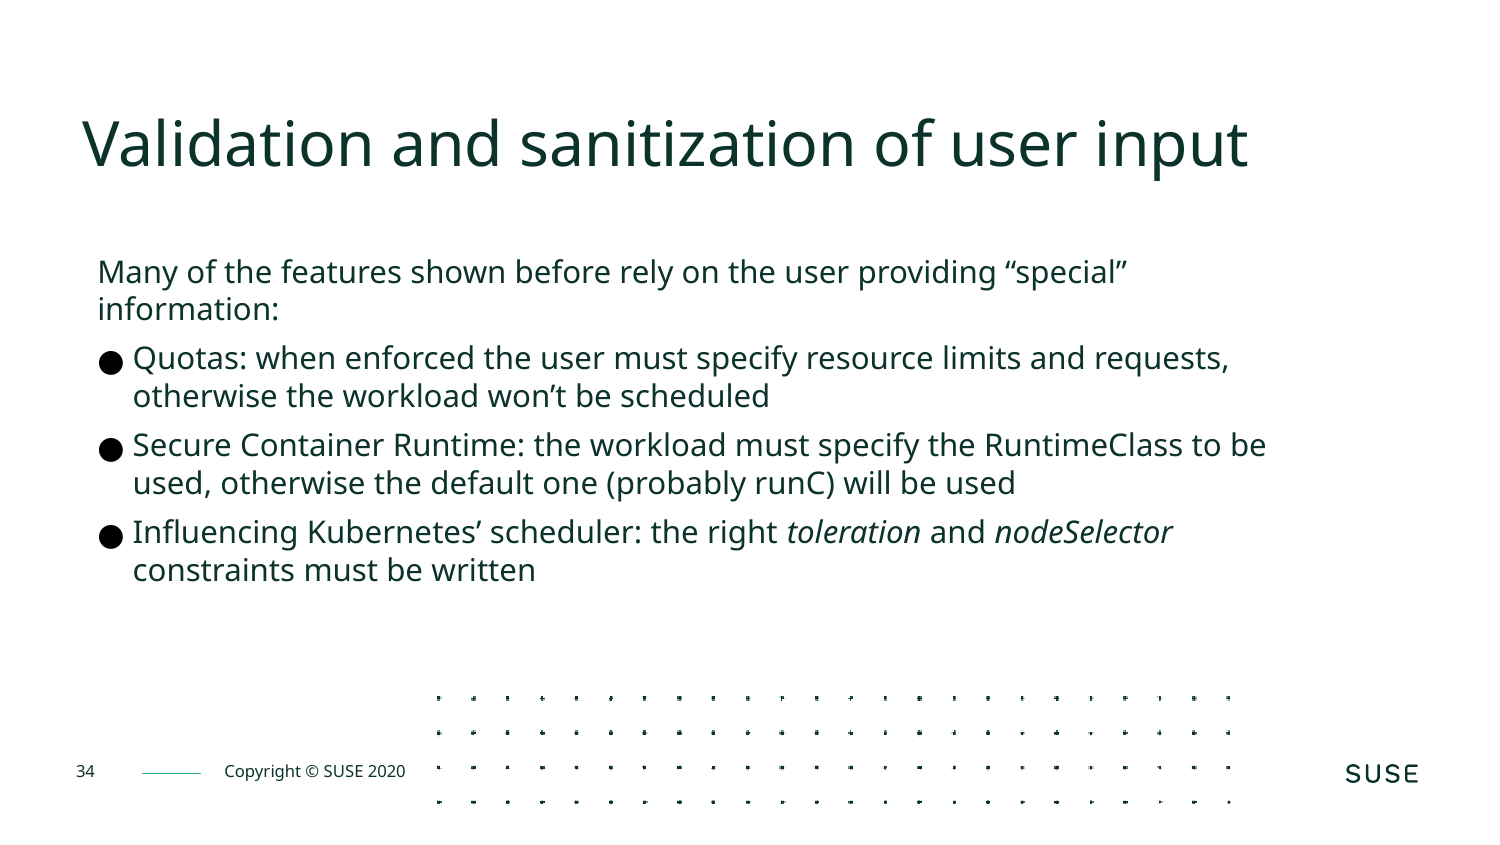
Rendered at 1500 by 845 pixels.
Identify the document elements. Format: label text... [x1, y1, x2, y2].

text_box Many of the features shown before rely on the user providing “special” information: Quotas: when enforced the user must specify resource limits and requests, otherwise the workload won’t be scheduled Secure Container Runtime: the workload must specify the RuntimeClass to be used, otherwise the default one (probably runC) will be used Influencing Kubernetes’ scheduler: the right toleration and nodeSelector constraints must be written [82, 244, 1299, 695]
picture [437, 696, 1255, 815]
text_box Validation and sanitization of user input [82, 103, 1453, 260]
picture [1346, 764, 1418, 783]
